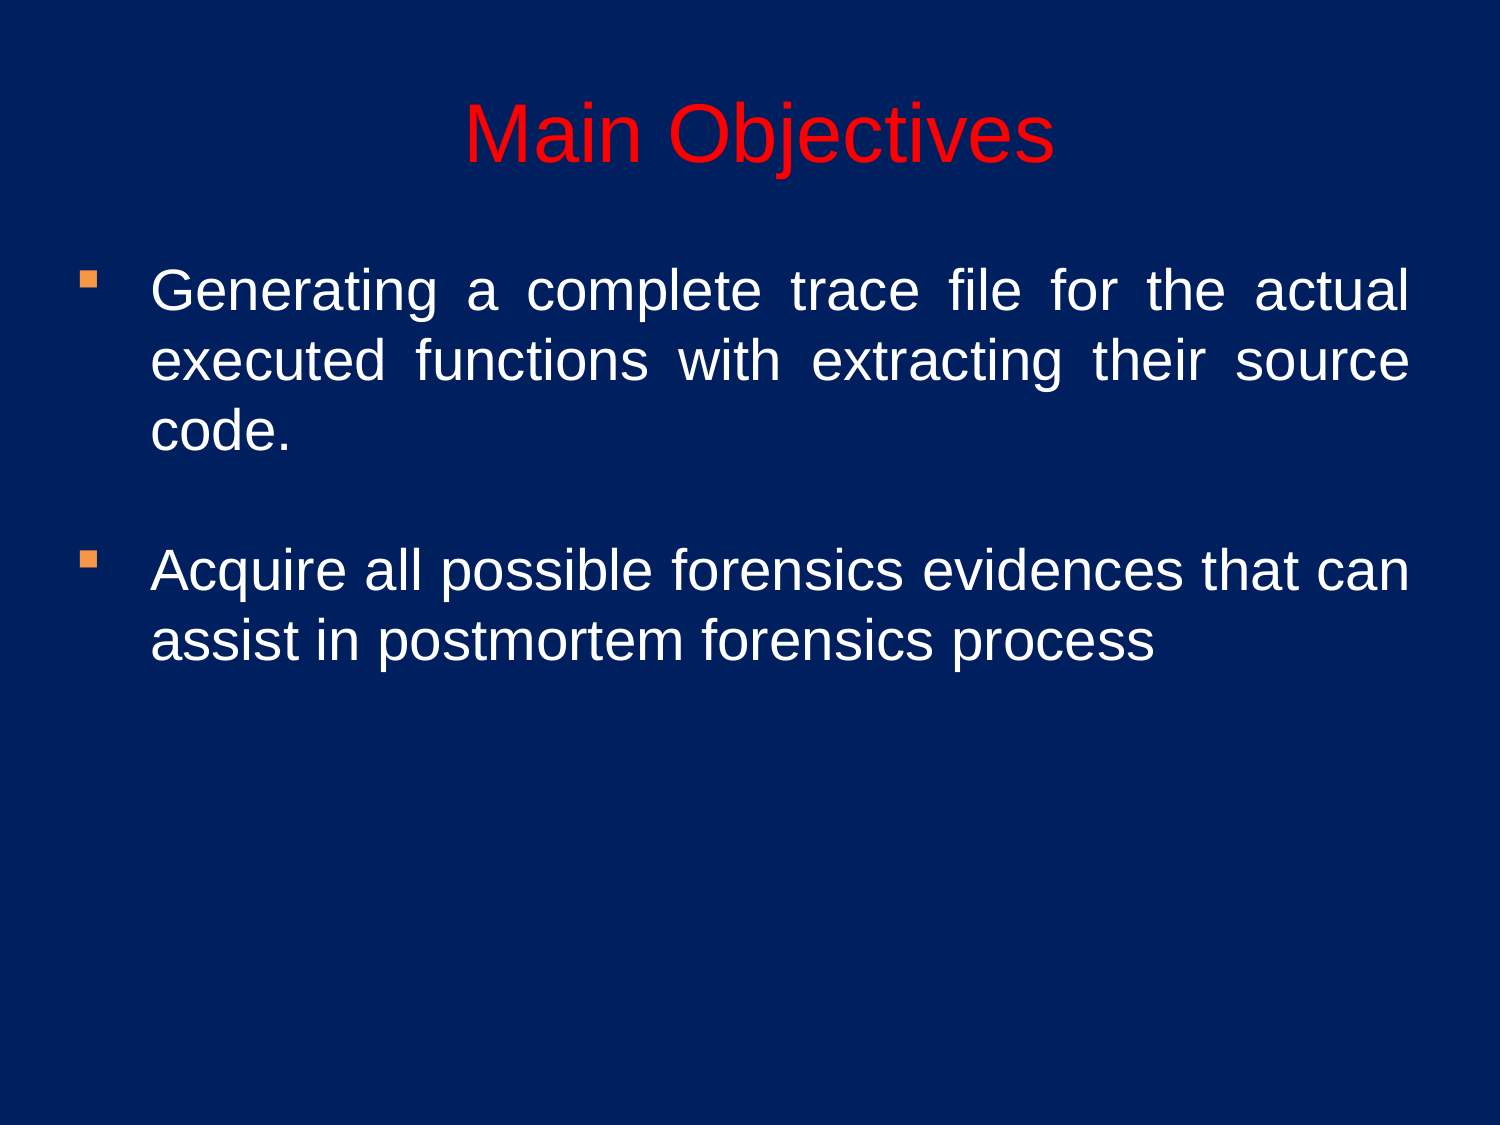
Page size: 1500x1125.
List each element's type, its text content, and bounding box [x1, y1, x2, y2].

list Generating a complete trace file for the actual executed functions with extracting their source code. Acquire all possible forensics evidences that can assist in postmortem forensics process [75, 252, 1413, 788]
text_box Main Objectives [44, 53, 1456, 179]
